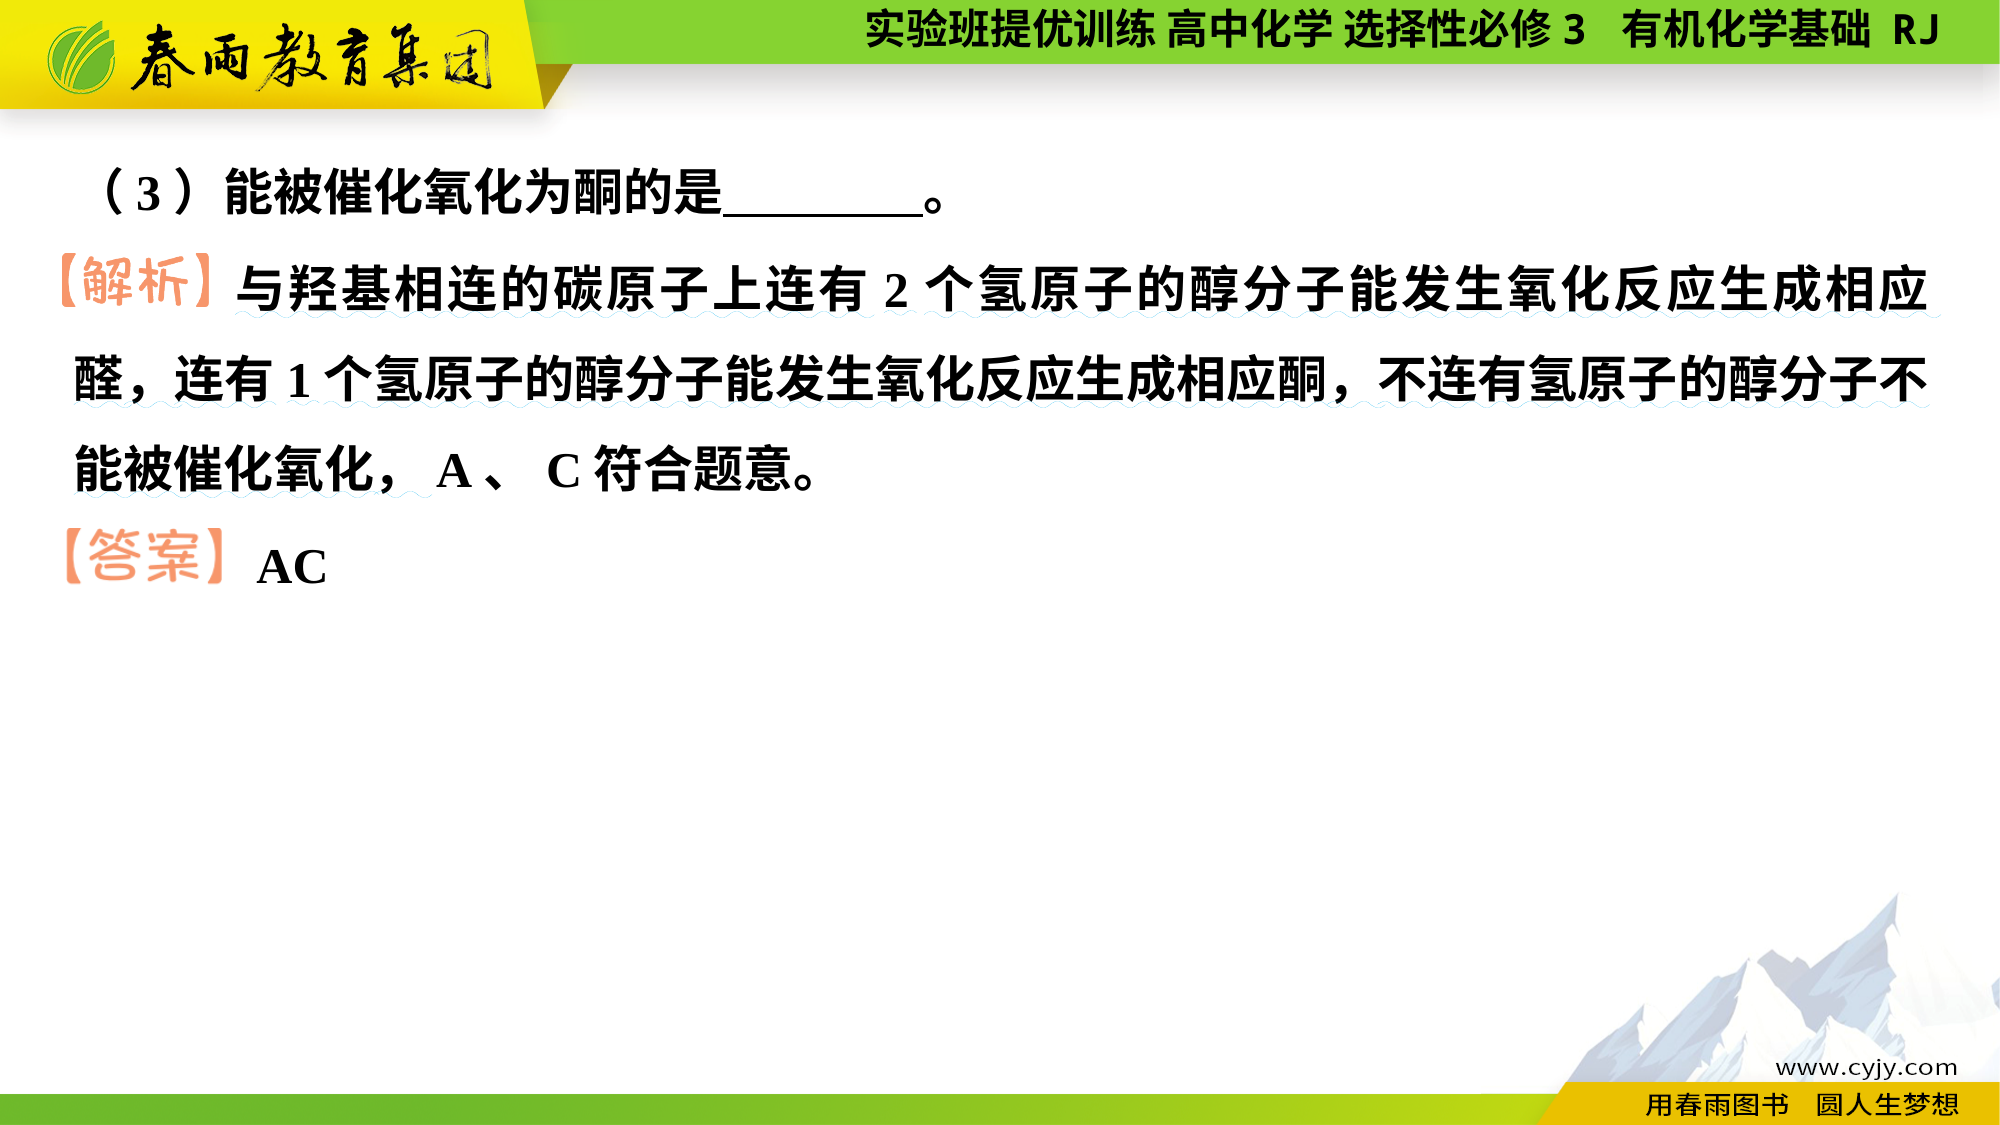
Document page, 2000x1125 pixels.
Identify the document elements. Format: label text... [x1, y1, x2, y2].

list （3）能被催化氧化为酮的是 。 [59, 122, 1944, 217]
text_box AC [241, 496, 344, 601]
text_box 与羟基相连的碳原子上连有2个氢原子的醇分子能发生氧化反应生成相应醛，连有1个氢原子的醇分子能发生氧化反应生成相应酮，不连有氢原子的醇分子不能被催化氧化，A、C符合题意。 [59, 219, 1944, 505]
picture [0, 0, 2000, 1125]
